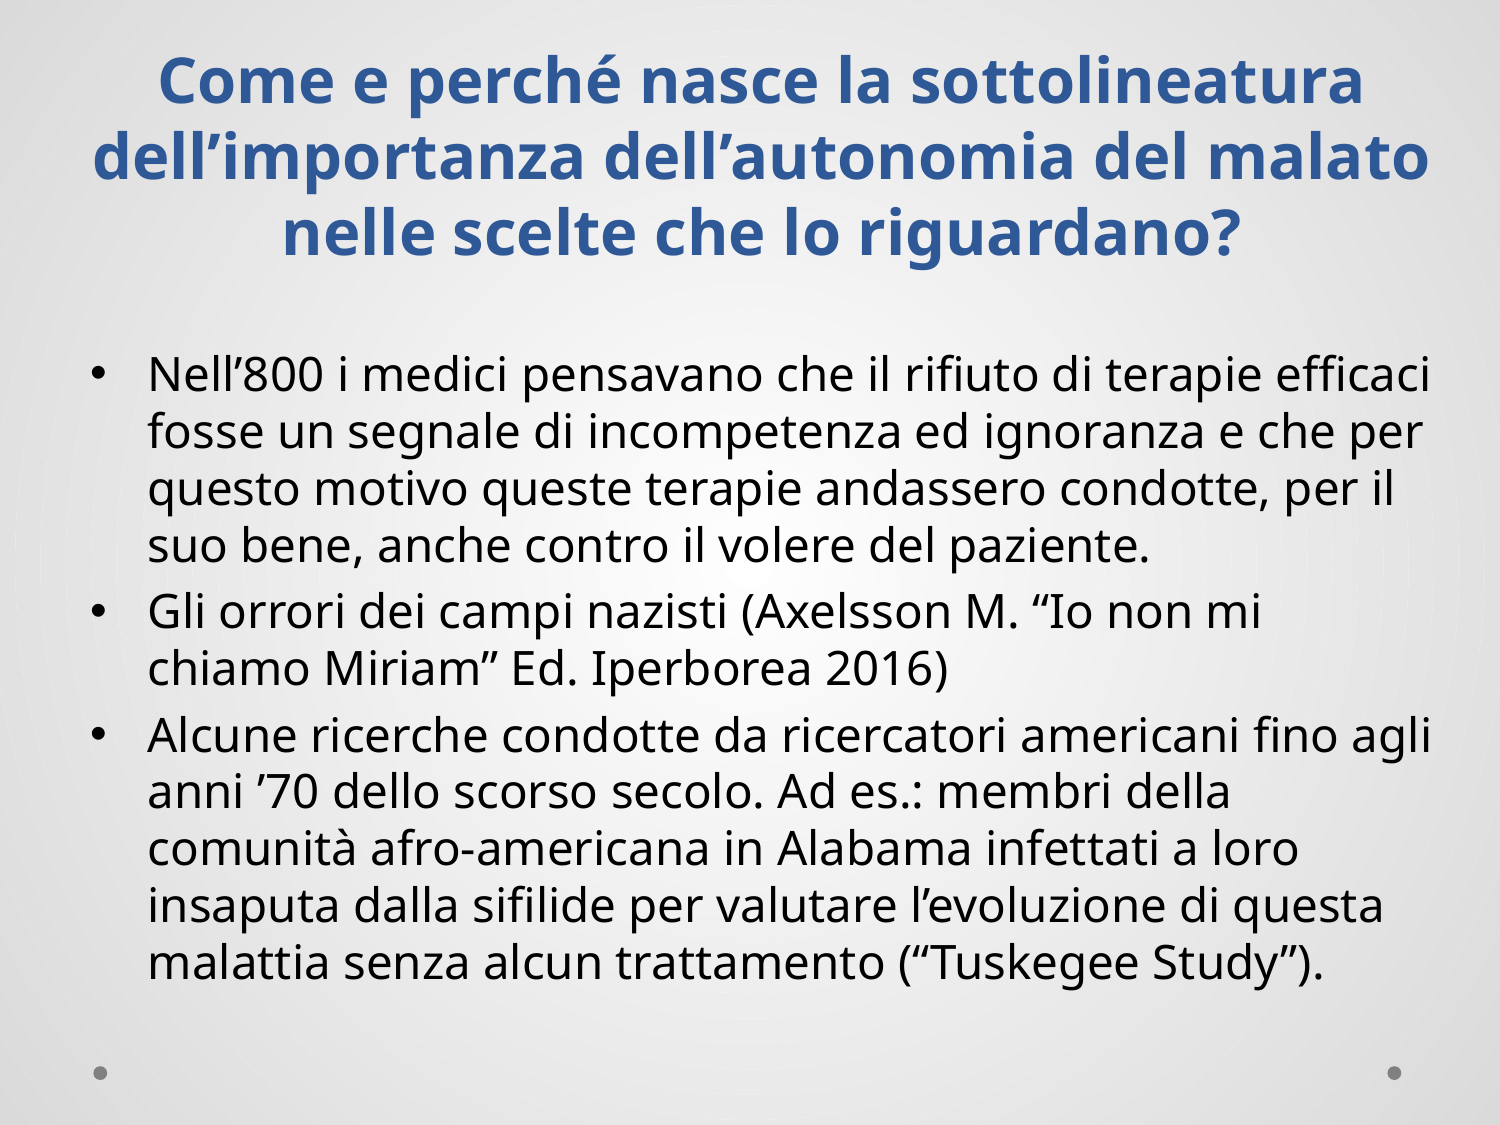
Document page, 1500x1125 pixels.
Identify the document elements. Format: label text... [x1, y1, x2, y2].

list Come e perché nasce la sottolineatura dell’importanza dell’autonomia del malato nelle scelte che lo riguardano? Nell’800 i medici pensavano che il rifiuto di terapie efficaci fosse un segnale di incompetenza ed ignoranza e che per questo motivo queste terapie andassero condotte, per il suo bene, anche contro il volere del paziente. Gli orrori dei campi nazisti (Axelsson M. “Io non mi chiamo Miriam” Ed. Iperborea 2016) Alcune ricerche condotte da ricercatori americani fino agli anni ’70 dello scorso secolo. Ad es.: membri della comunità afro-americana in Alabama infettati a loro insaputa dalla sifilide per valutare l’evoluzione di questa malattia senza alcun trattamento (“Tuskegee Study”). [75, 32, 1450, 1063]
